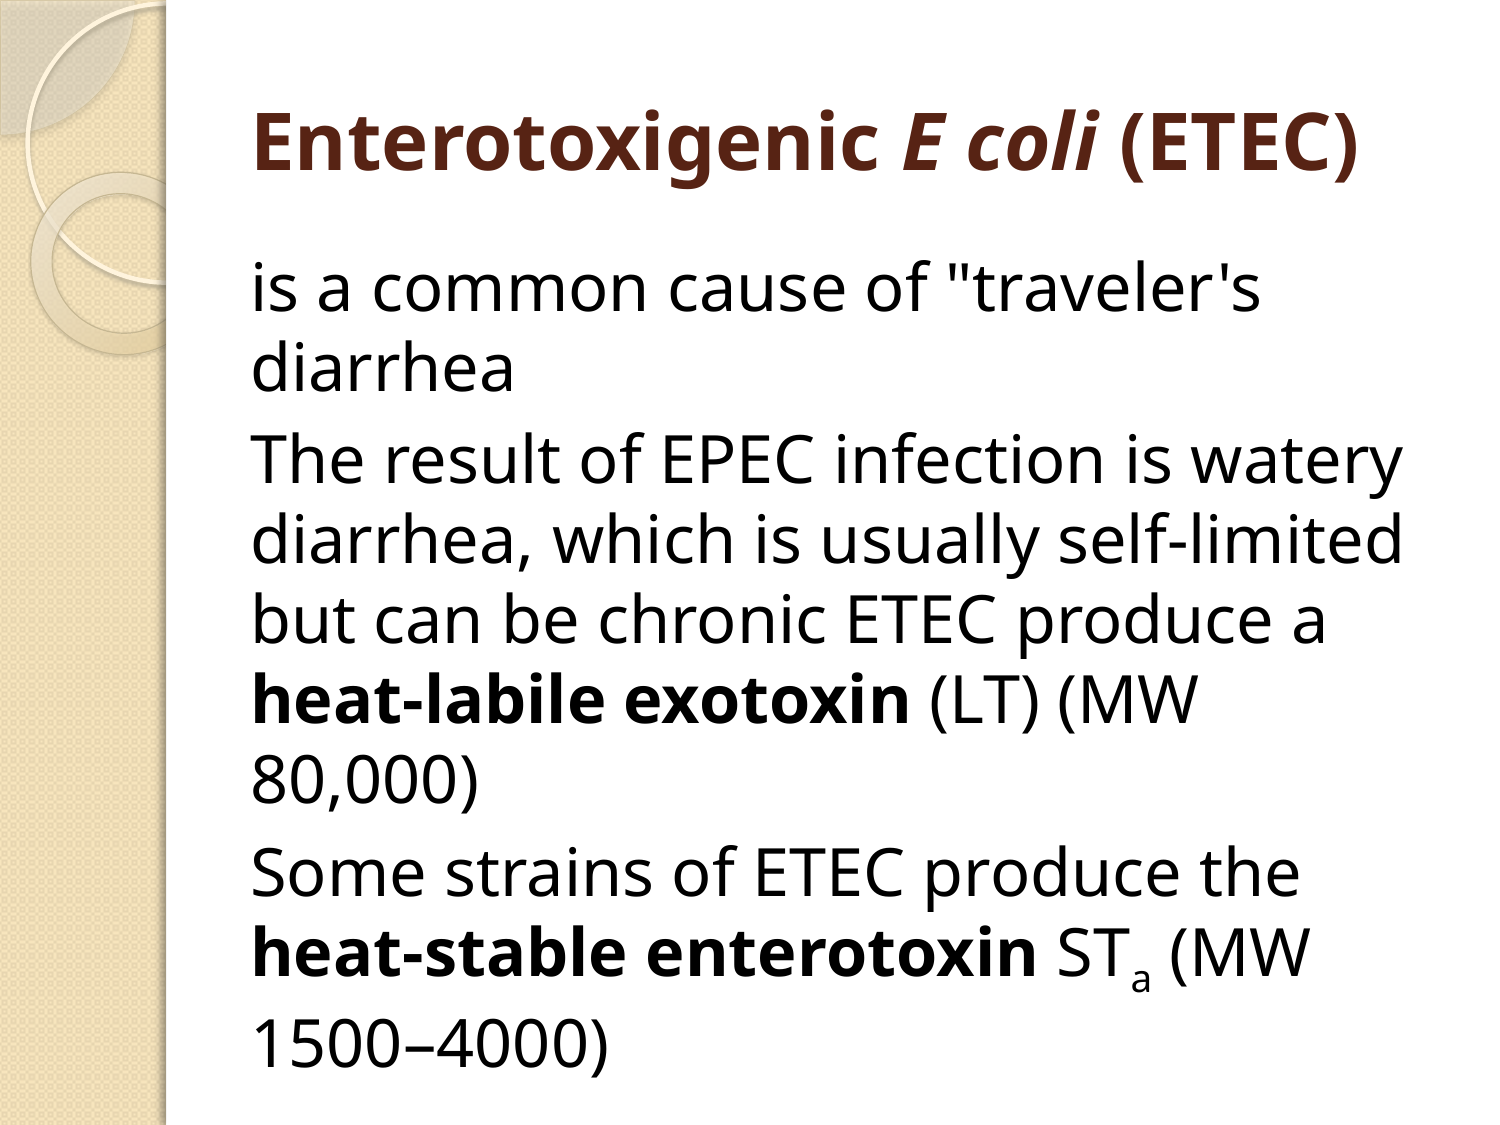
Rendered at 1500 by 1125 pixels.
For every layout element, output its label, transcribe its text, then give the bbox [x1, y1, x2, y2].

list is a common cause of "traveler's diarrhea The result of EPEC infection is watery diarrhea, which is usually self-limited but can be chronic ETEC produce a heat-labile exotoxin (LT) (MW 80,000) Some strains of ETEC produce the heat-stable enterotoxin STa (MW 1500–4000) [235, 237, 1466, 1025]
title Enterotoxigenic E coli (ETEC) [235, 45, 1466, 233]
